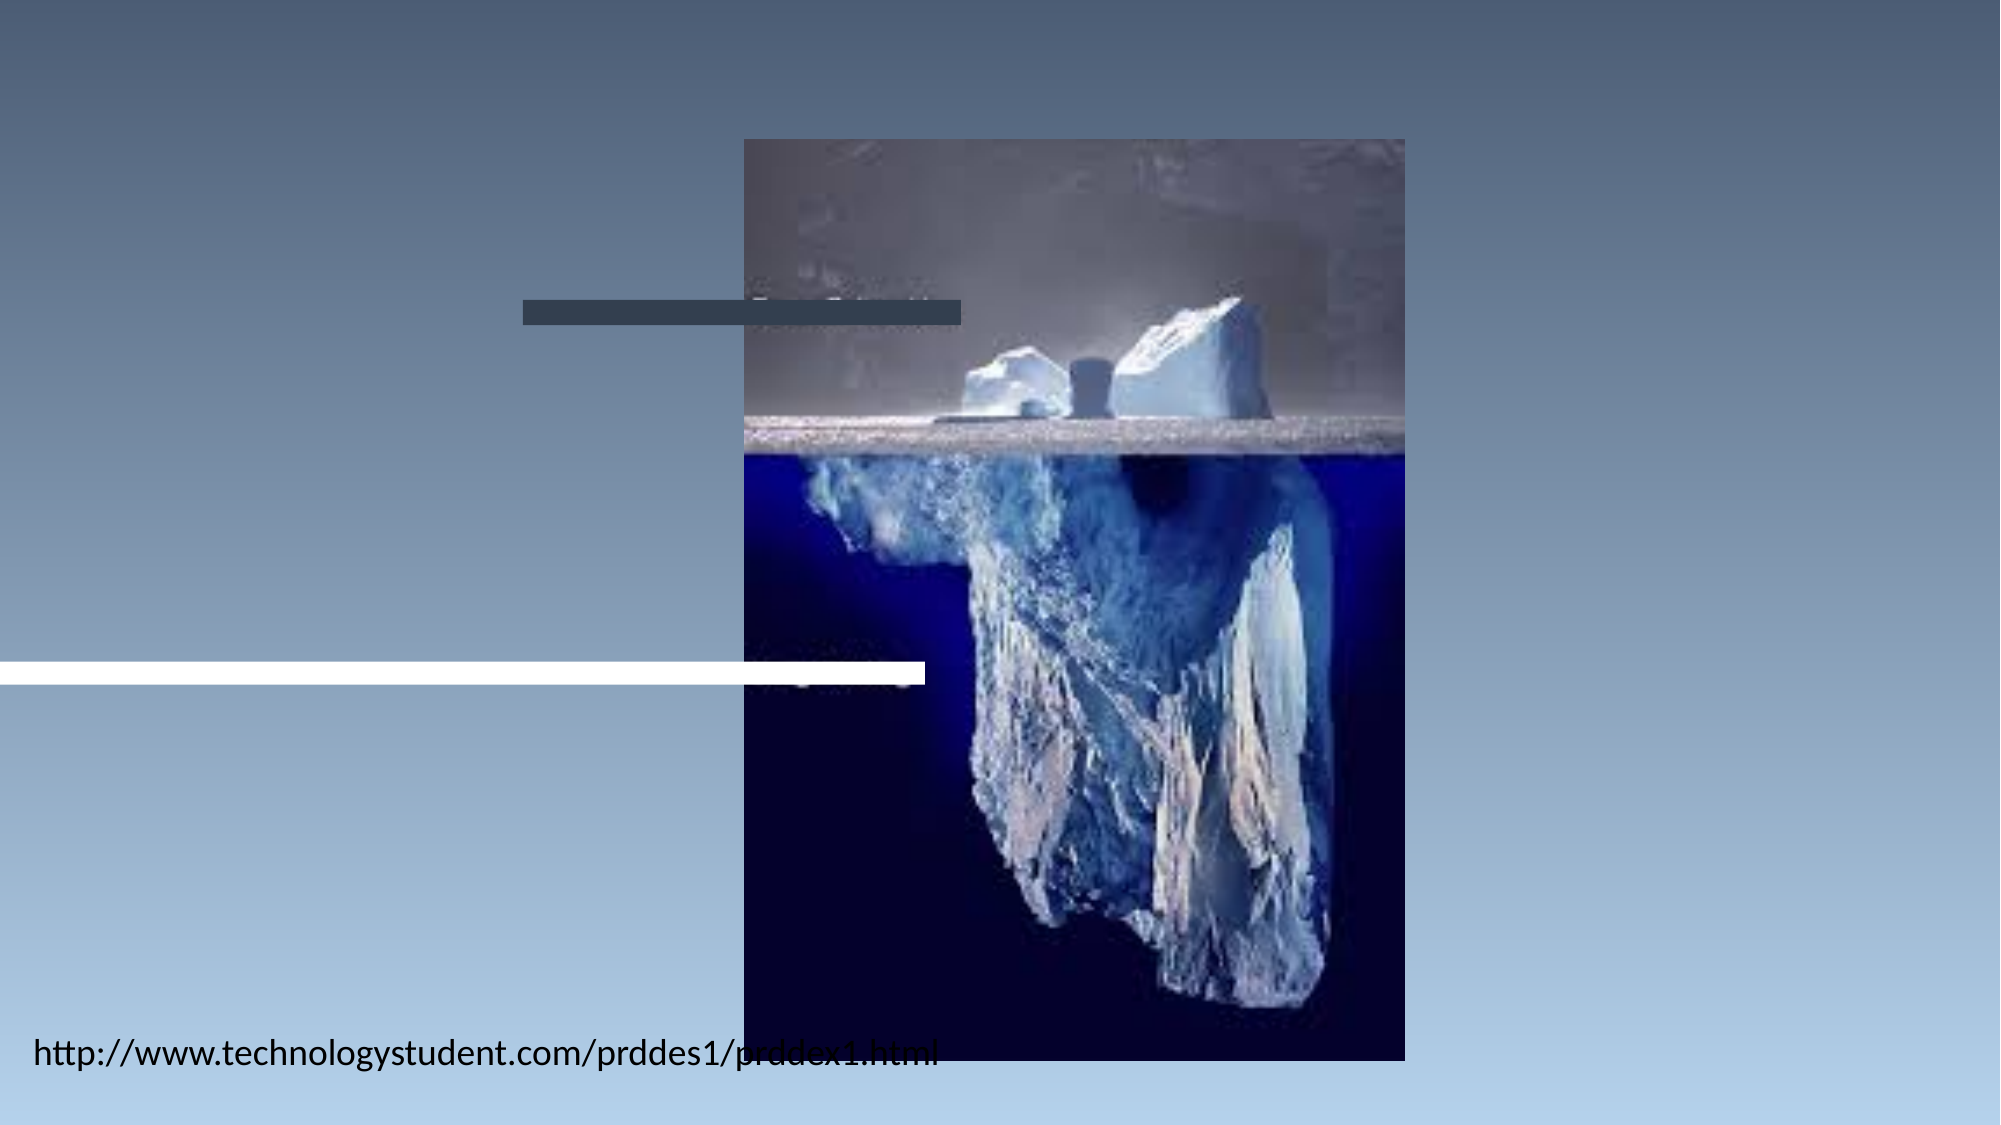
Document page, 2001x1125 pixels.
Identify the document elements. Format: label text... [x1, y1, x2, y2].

text_box [522, 299, 744, 326]
picture [744, 139, 1405, 1061]
text_box http://www.technologystudent.com/prddes1/prddex1.html [18, 1021, 956, 1081]
text_box [0, 661, 744, 686]
